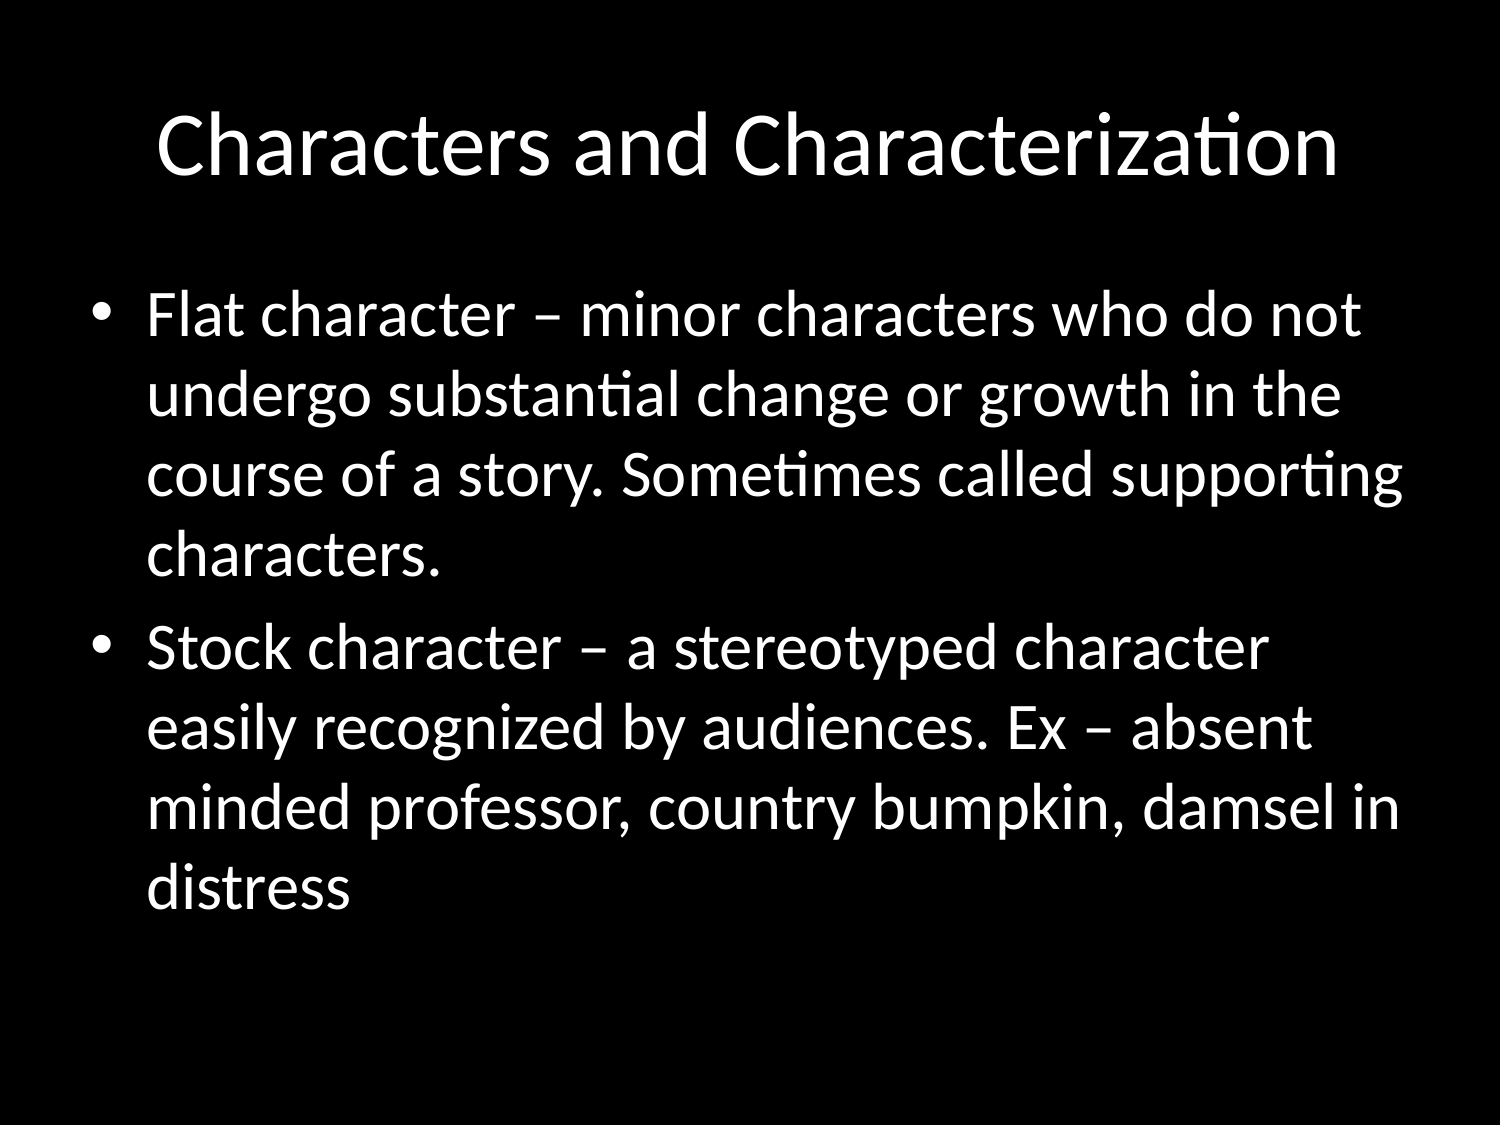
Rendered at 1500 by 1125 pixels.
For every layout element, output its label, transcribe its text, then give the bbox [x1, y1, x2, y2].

list Flat character – minor characters who do not undergo substantial change or growth in the course of a story. Sometimes called supporting characters. Stock character – a stereotyped character easily recognized by audiences. Ex – absent minded professor, country bumpkin, damsel in distress [75, 262, 1425, 1005]
title Characters and Characterization [75, 45, 1425, 233]
